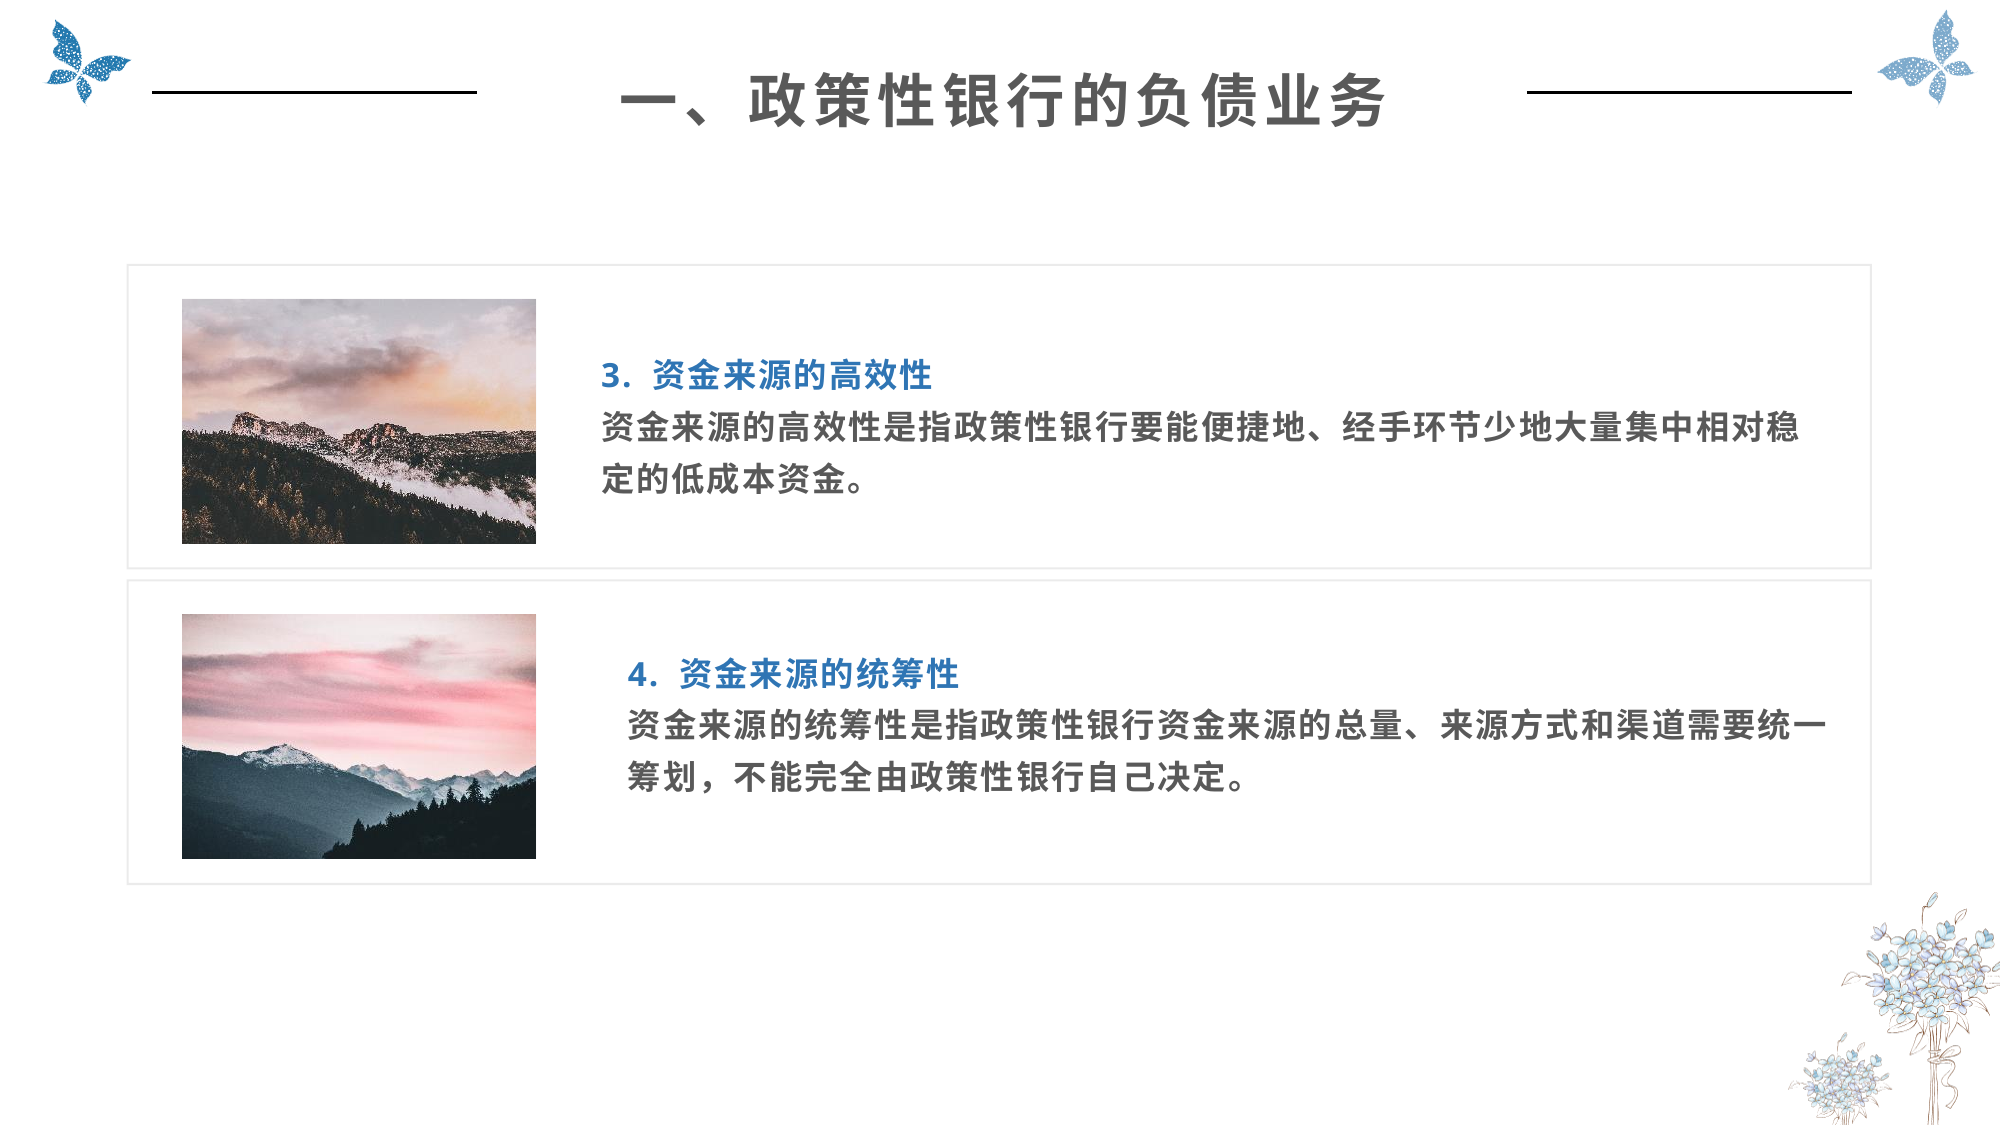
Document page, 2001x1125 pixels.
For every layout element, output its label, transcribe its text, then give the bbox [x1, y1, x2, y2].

picture [1788, 892, 2000, 1125]
text_box [127, 264, 1872, 569]
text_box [151, 55, 1852, 142]
picture [181, 614, 537, 859]
picture [181, 299, 537, 544]
text_box 4. 资金来源的统筹性 资金来源的统筹性是指政策性银行资金来源的总量、来源方式和渠道需要统一筹划，不能完全由政策性银行自己决定。 [613, 633, 1852, 804]
text_box 3. 资金来源的高效性 资金来源的高效性是指政策性银行要能便捷地、经手环节少地大量集中相对稳 定的低成本资金。 [586, 334, 1825, 506]
text_box [127, 579, 1872, 885]
